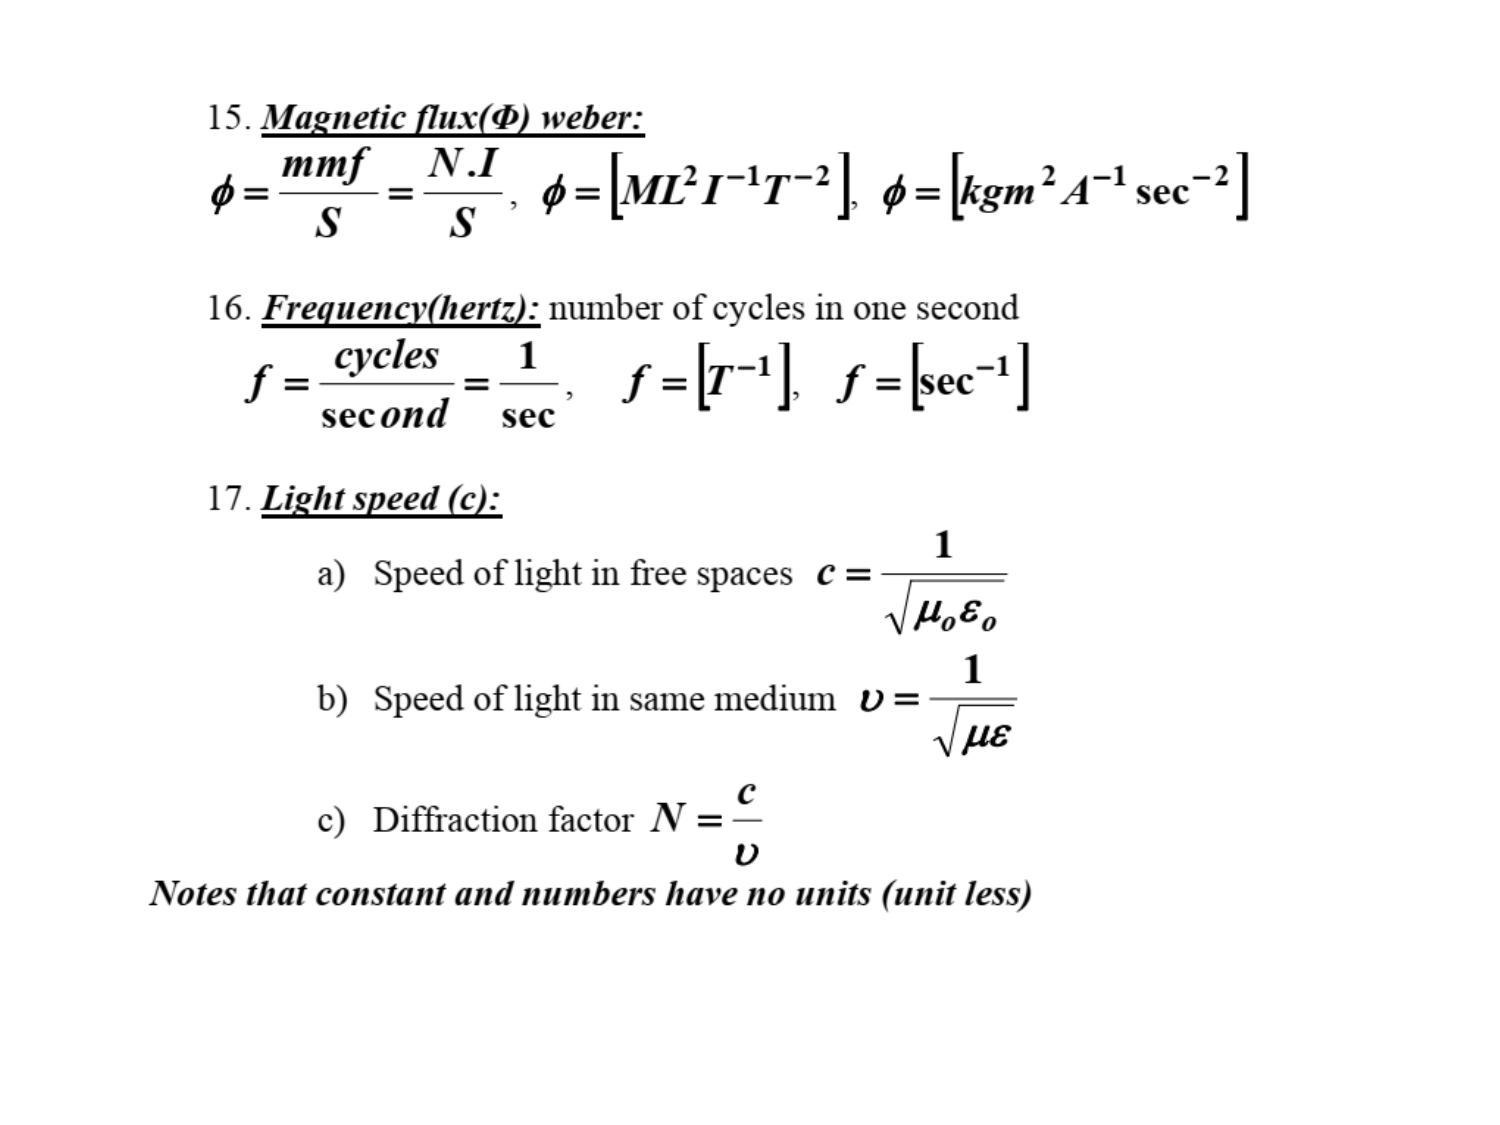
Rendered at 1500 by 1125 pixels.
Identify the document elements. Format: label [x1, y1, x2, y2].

list [124, 99, 1388, 1006]
